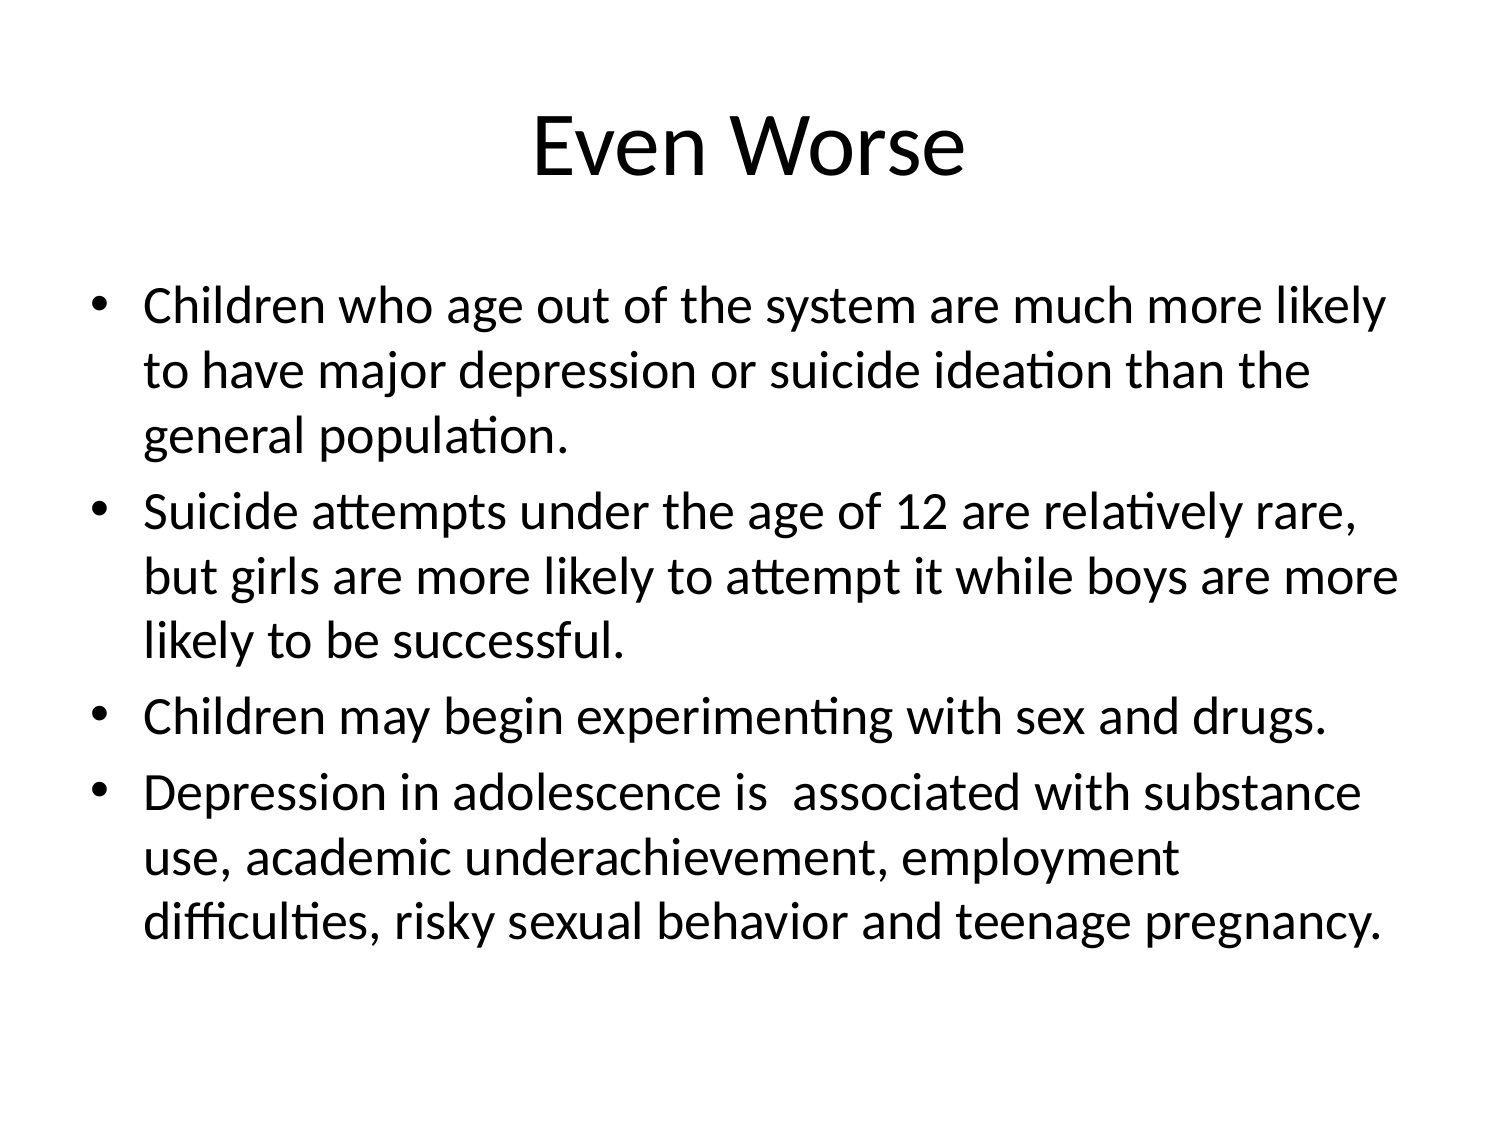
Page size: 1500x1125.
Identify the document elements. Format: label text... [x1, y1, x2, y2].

list Children who age out of the system are much more likely to have major depression or suicide ideation than the general population. Suicide attempts under the age of 12 are relatively rare, but girls are more likely to attempt it while boys are more likely to be successful. Children may begin experimenting with sex and drugs. Depression in adolescence is associated with substance use, academic underachievement, employment difficulties, risky sexual behavior and teenage pregnancy. [75, 262, 1425, 1005]
title Even Worse [75, 45, 1425, 233]
